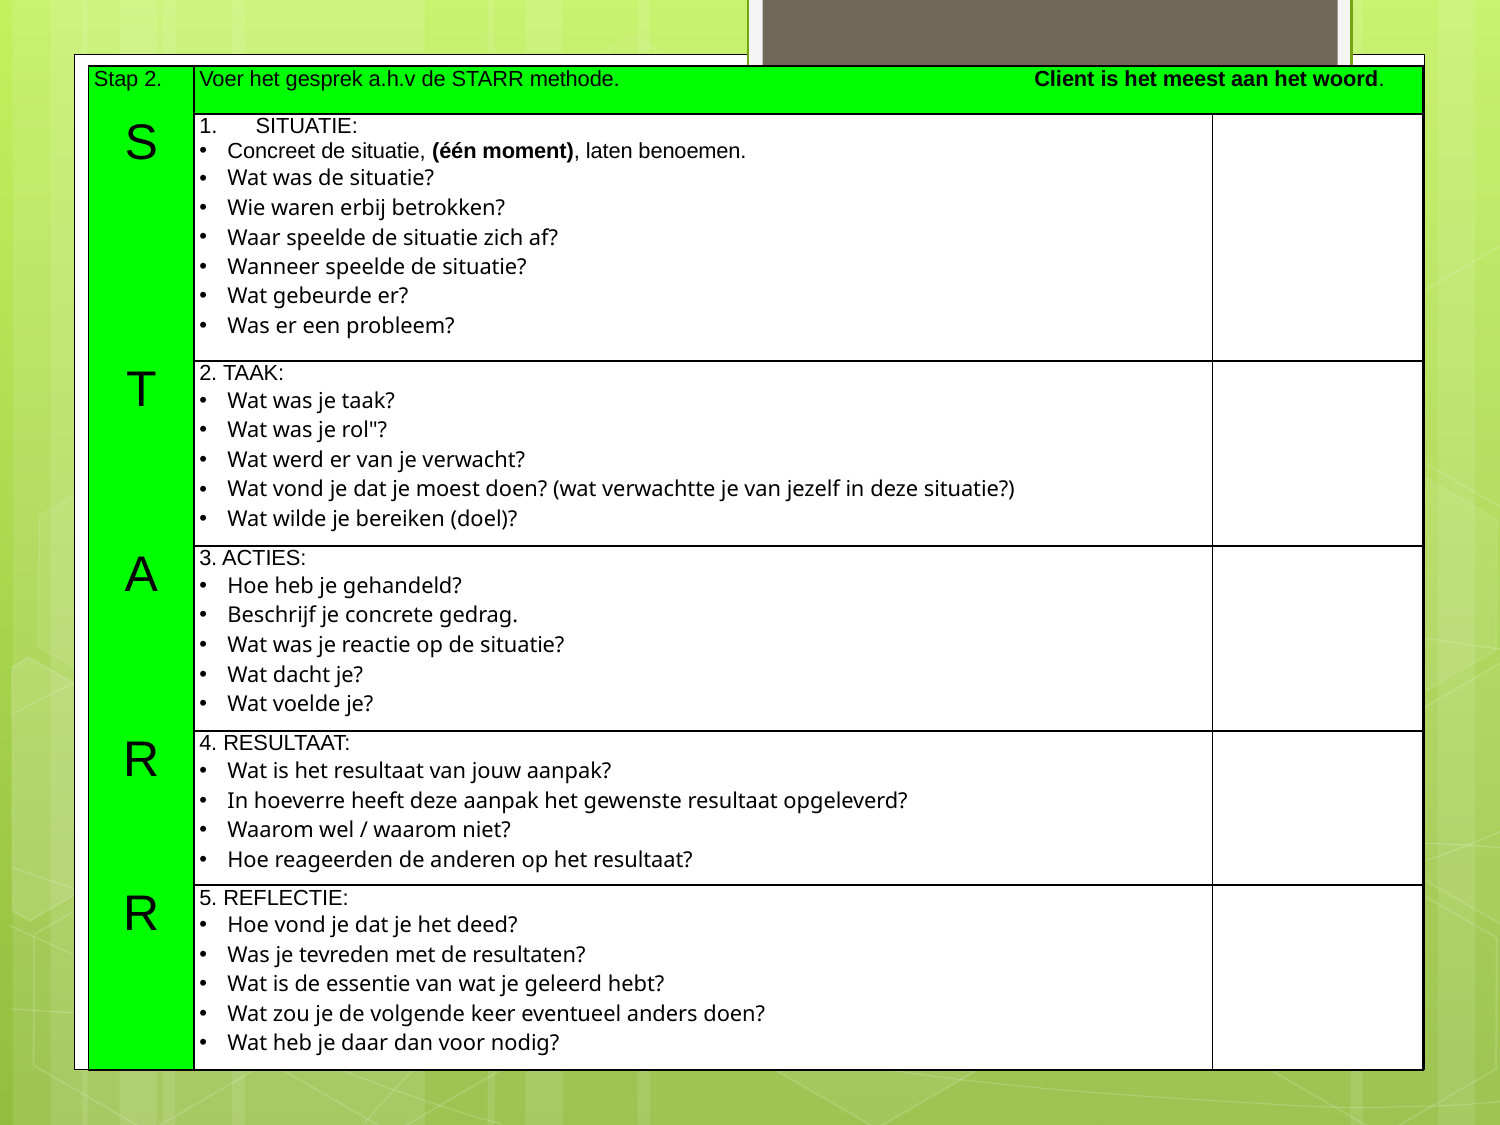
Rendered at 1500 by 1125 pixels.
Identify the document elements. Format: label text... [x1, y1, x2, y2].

table_cell [1213, 362, 1422, 545]
table_cell [1213, 886, 1422, 1069]
table_cell R [89, 885, 193, 1069]
table_cell [1213, 547, 1422, 730]
table_cell 4. RESULTAAT: Wat is het resultaat van jouw aanpak? In hoeverre heeft deze aanpak het gewenste resultaat opgeleverd? Waarom wel / waarom niet? Hoe reageerden de anderen op het resultaat? [195, 732, 1212, 884]
table_cell 3. ACTIES: Hoe heb je gehandeld? Beschrijf je concrete gedrag. Wat was je reactie op de situatie? Wat dacht je? Wat voelde je? [195, 547, 1212, 730]
table_cell R [89, 731, 193, 885]
table_cell SITUATIE: Concreet de situatie, (één moment), laten benoemen. Wat was de situatie? Wie waren erbij betrokken? Waar speelde de situatie zich af? Wanneer speelde de situatie? Wat gebeurde er? Was er een probleem? [195, 115, 1212, 360]
table_header Voer het gesprek a.h.v de STARR methode. Client is het meest aan het woord. [195, 67, 1422, 113]
table_cell [1213, 732, 1422, 884]
table_cell A [89, 546, 193, 731]
table_cell T [89, 361, 193, 546]
table_header Stap 2. [89, 67, 193, 114]
table_cell S [89, 114, 193, 361]
table_cell 2. TAAK: Wat was je taak? Wat was je rol"? Wat werd er van je verwacht? Wat vond je dat je moest doen? (wat verwachtte je van jezelf in deze situatie?) Wat wilde je bereiken (doel)? [195, 362, 1212, 545]
table_cell 5. REFLECTIE: Hoe vond je dat je het deed? Was je tevreden met de resultaten? Wat is de essentie van wat je geleerd hebt? Wat zou je de volgende keer eventueel anders doen? Wat heb je daar dan voor nodig? [195, 886, 1212, 1069]
table_cell [1213, 115, 1422, 360]
